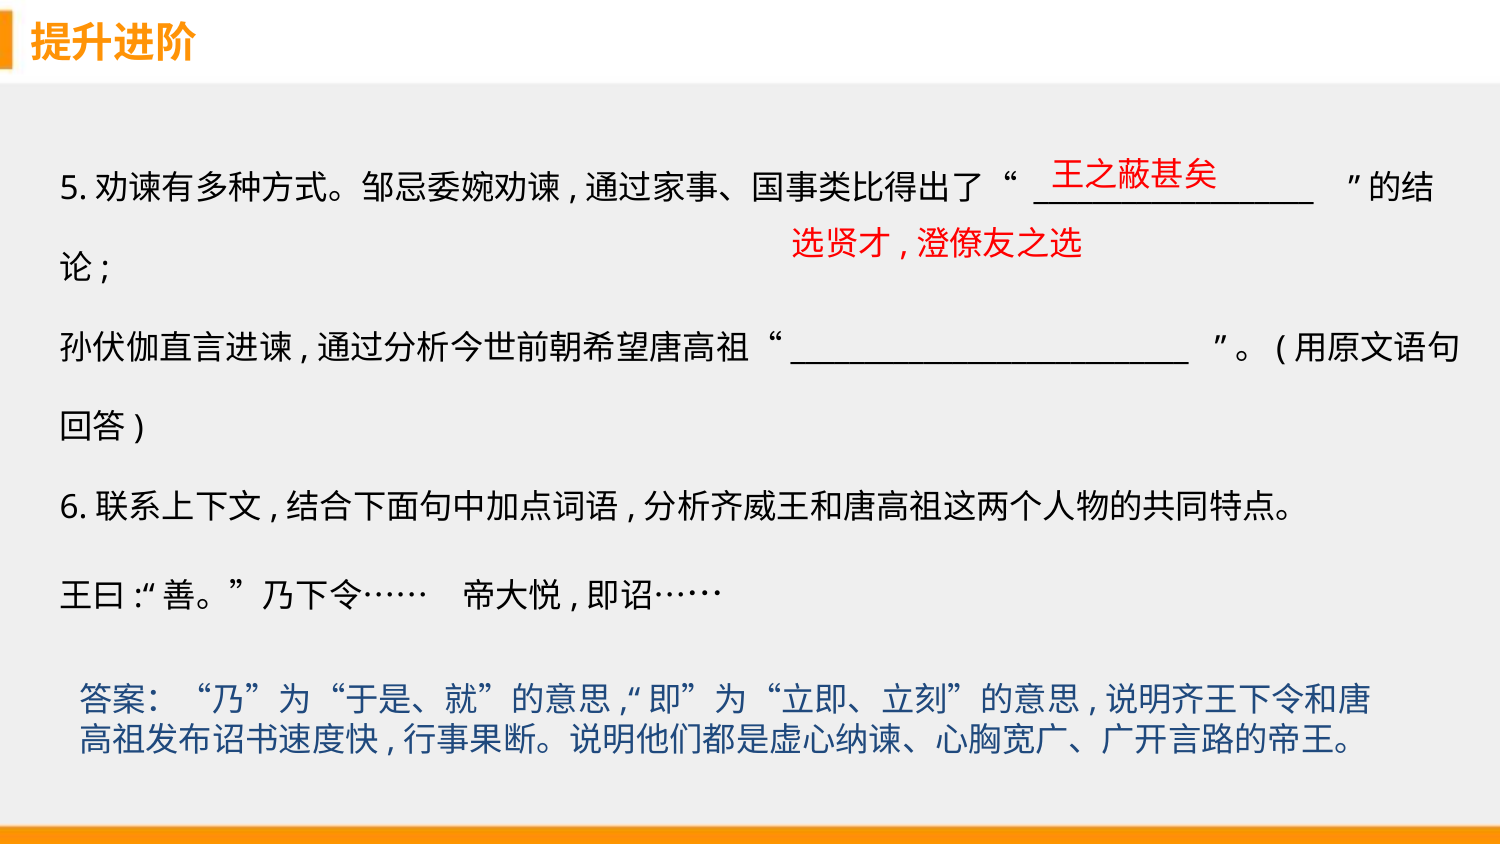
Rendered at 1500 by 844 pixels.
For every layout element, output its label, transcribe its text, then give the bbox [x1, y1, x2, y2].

text_box 答案：“乃”为“于是、就”的意思,“即”为“立即、立刻”的意思,说明齐王下令和唐高祖发布诏书速度快,行事果断。说明他们都是虚心纳谏、心胸宽广、广开言路的帝王。 [64, 670, 1409, 766]
text_box 提升进阶 [15, 0, 239, 82]
text_box 5.劝谏有多种方式。邹忌委婉劝谏,通过家事、国事类比得出了“ ___________________ ”的结论; 孙伏伽直言进谏,通过分析今世前朝希望唐高祖“___________________________ ”。(用原文语句回答) 6.联系上下文,结合下面句中加点词语,分析齐威王和唐高祖这两个人物的共同特点。 王曰:“善。”乃下令…… 帝大悦,即诏…… [44, 118, 1482, 623]
text_box 选贤才,澄僚友之选 [777, 214, 1134, 270]
text_box 王之蔽甚矣 [1036, 145, 1303, 201]
picture [0, 0, 1500, 844]
